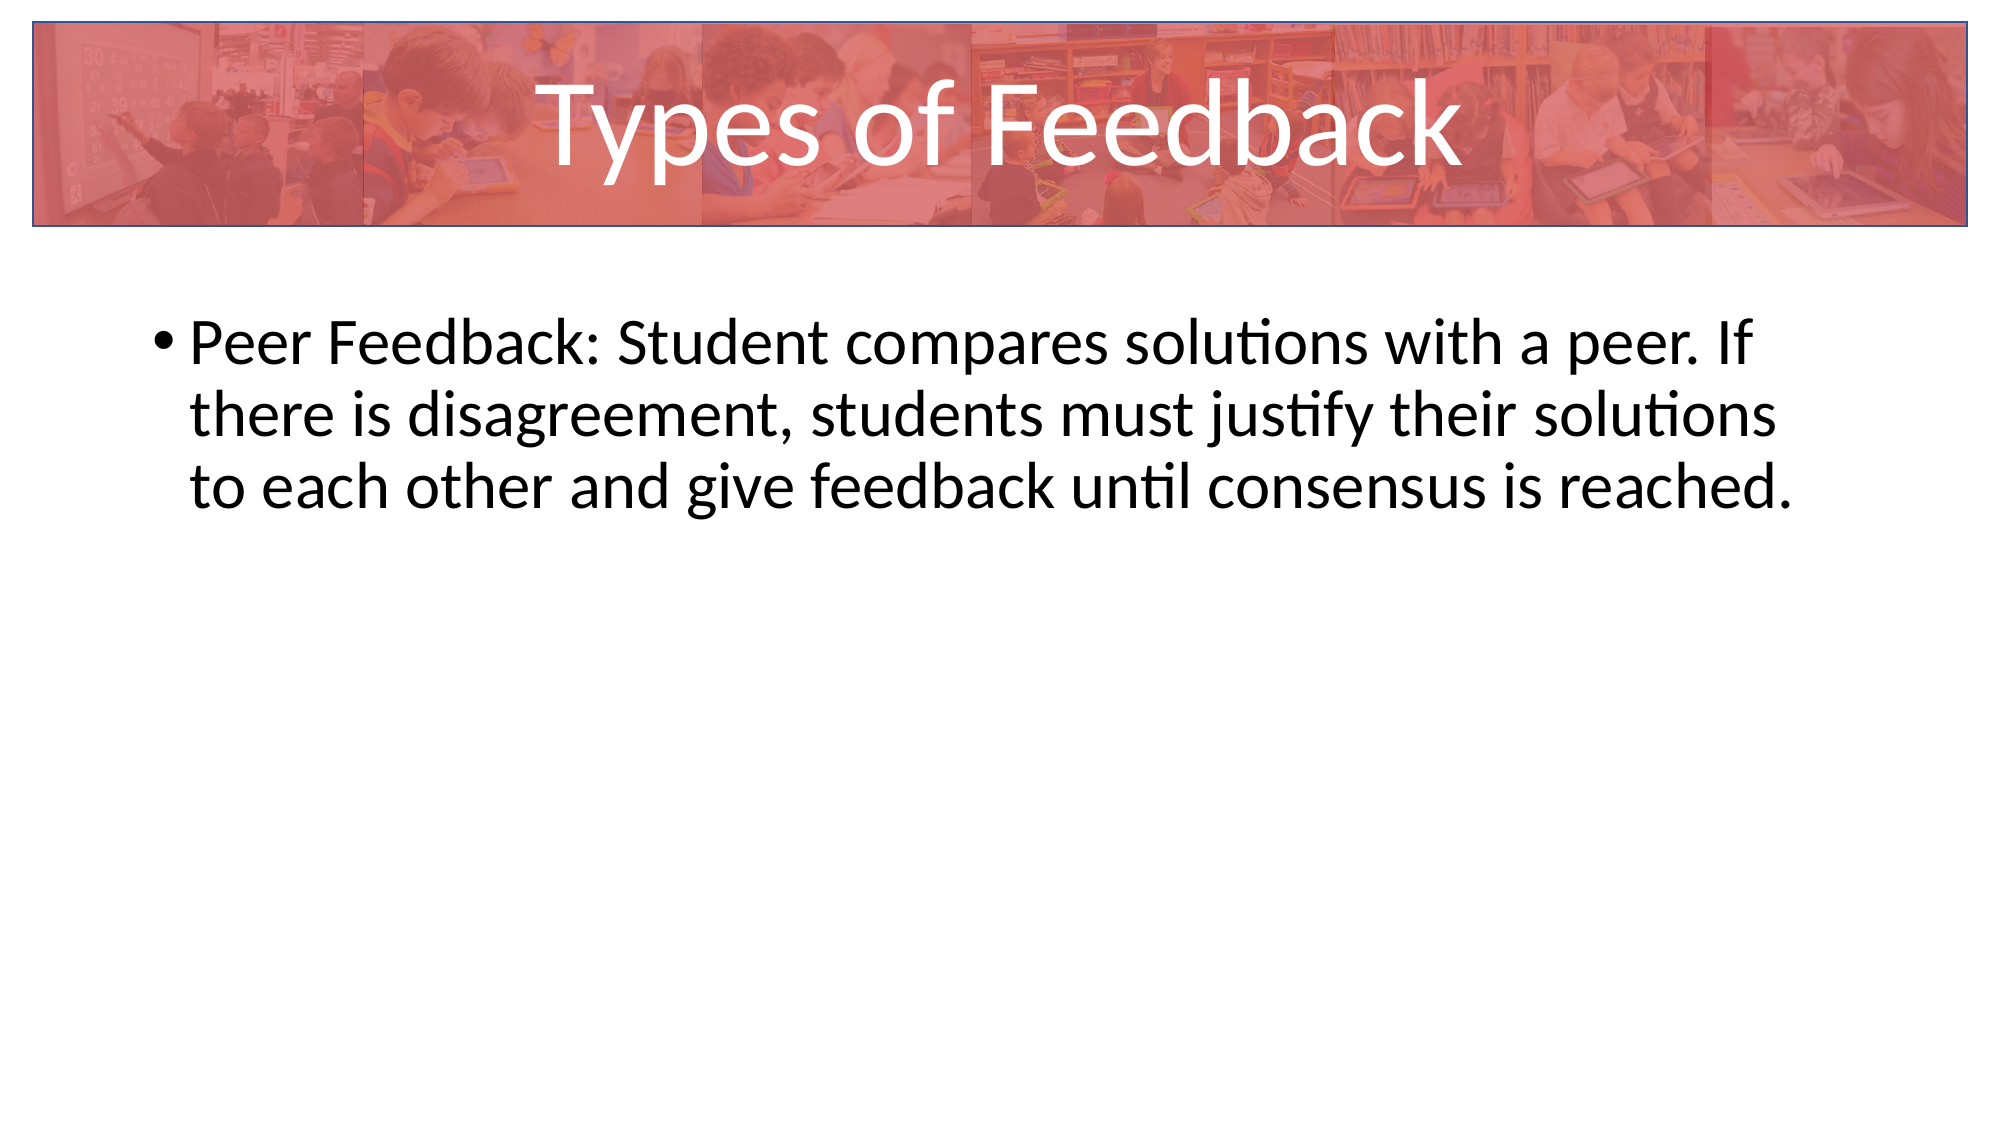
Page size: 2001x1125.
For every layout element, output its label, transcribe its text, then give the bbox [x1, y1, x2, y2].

title Types of Feedback [137, 24, 1863, 225]
list Peer Feedback: Student compares solutions with a peer. If there is disagreement, students must justify their solutions to each other and give feedback until consensus is reached. [137, 299, 1863, 1014]
